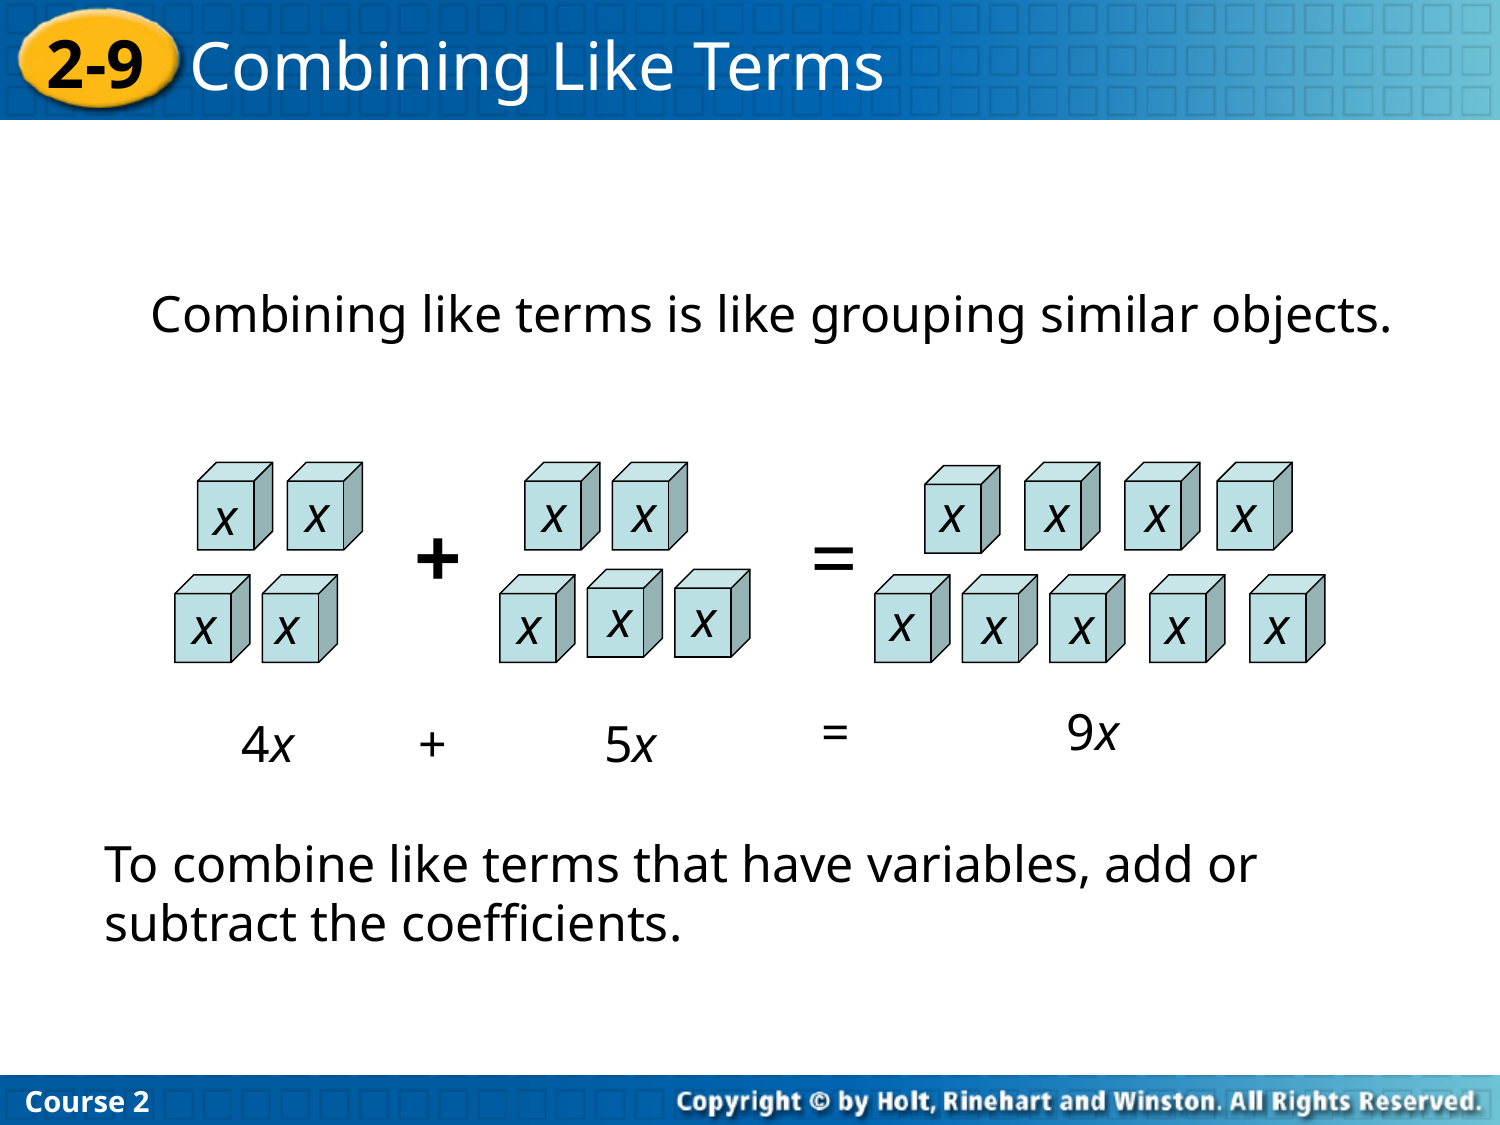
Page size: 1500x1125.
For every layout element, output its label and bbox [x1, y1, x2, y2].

text_box [0, 0, 1500, 1125]
